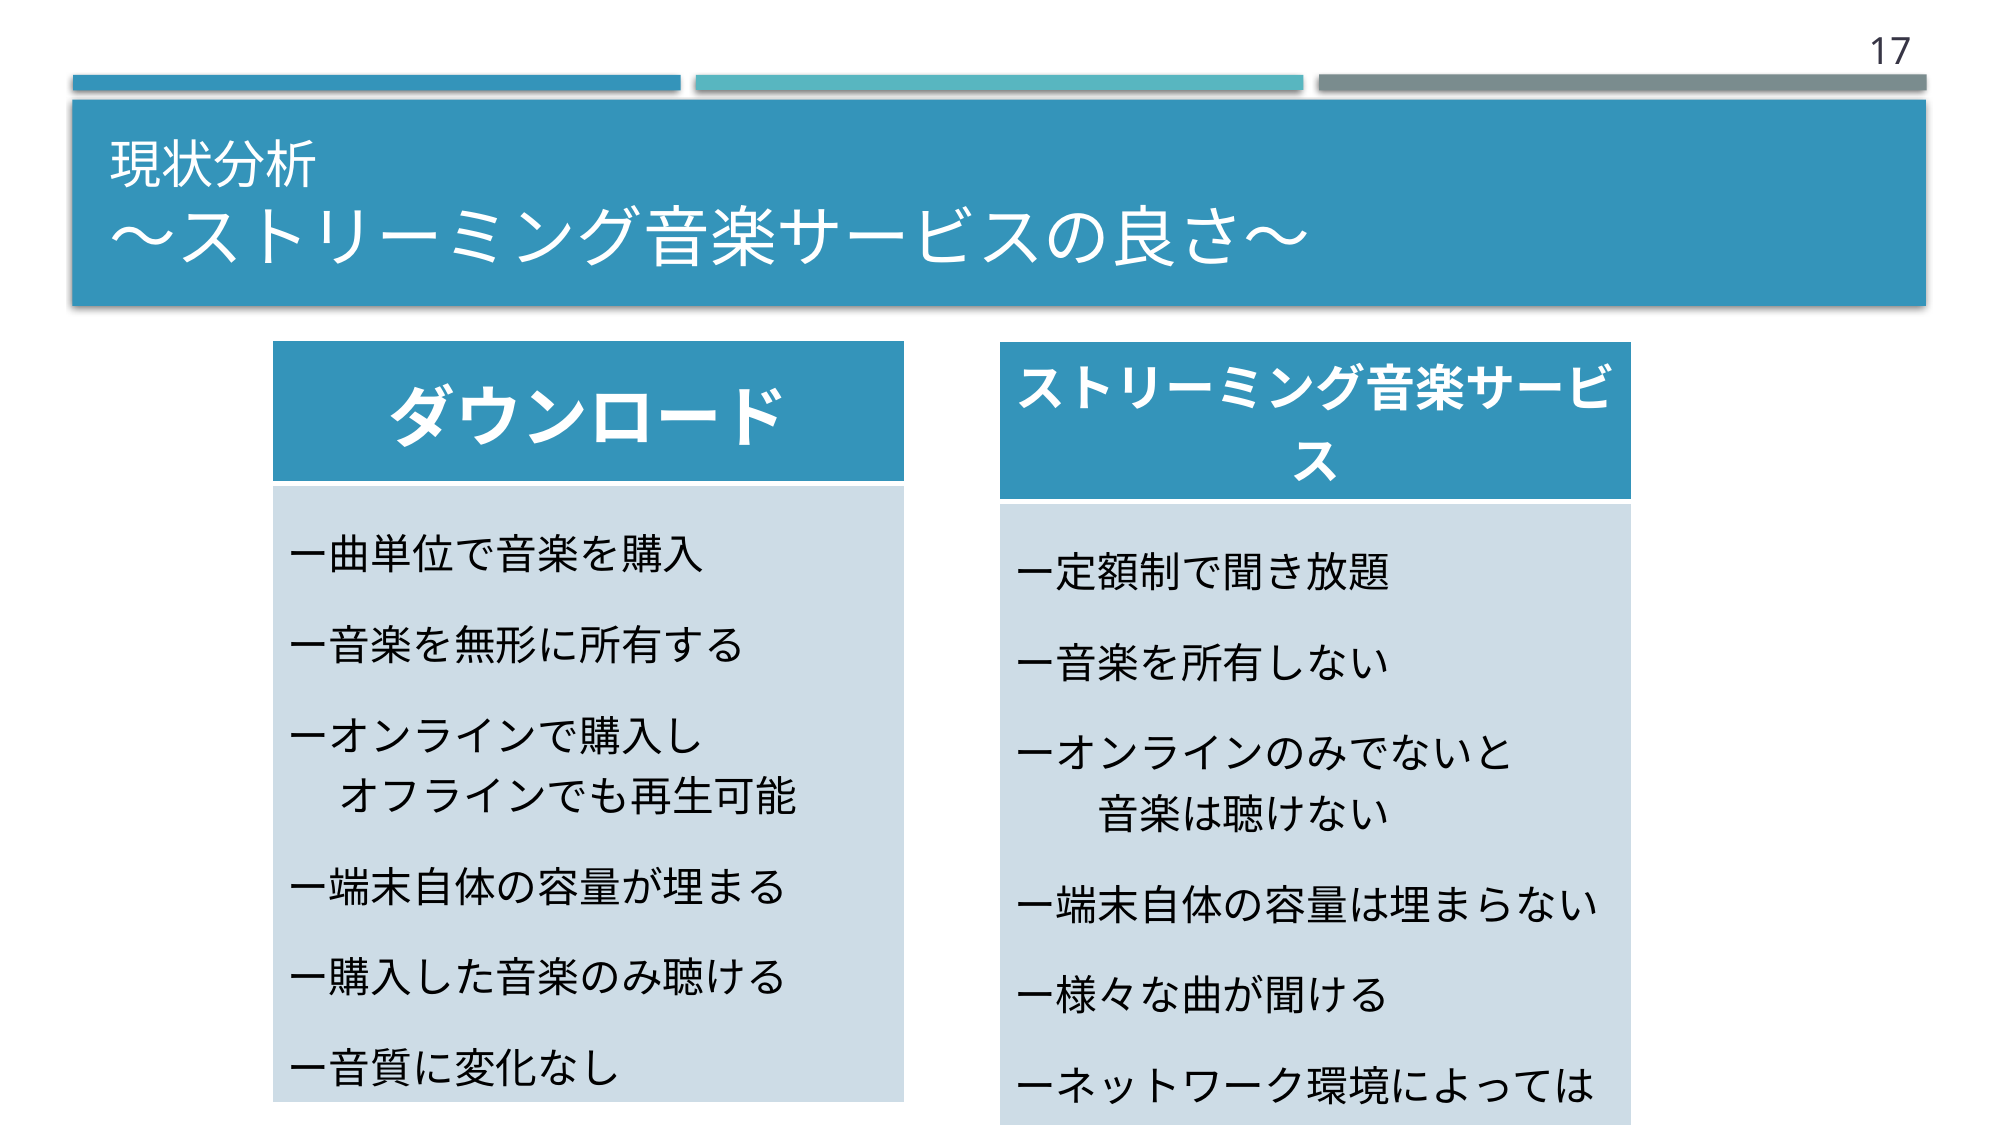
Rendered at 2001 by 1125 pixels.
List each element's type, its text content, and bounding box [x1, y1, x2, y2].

table_cell ー曲単位で音楽を購入 ー音楽を無形に所有する ーオンラインで購入し オフラインでも再生可能 ー端末自体の容量が埋まる ー購入した音楽のみ聴ける ー音質に変化なし [273, 486, 904, 1102]
table_cell ー定額制で聞き放題 ー音楽を所有しない ーオンラインのみでないと 音楽は聴けない ー端末自体の容量は埋まらない ー様々な曲が聞ける ーネットワーク環境によっては 音質が下がることもある [1000, 504, 1631, 1125]
slide_number 16 [1754, 22, 1927, 83]
title 現状分析 〜ストリーミング音楽サービスの良さ〜 [94, 119, 1904, 282]
table_header ダウンロード [273, 341, 904, 481]
table_header ストリーミング音楽サービス [1000, 342, 1631, 499]
